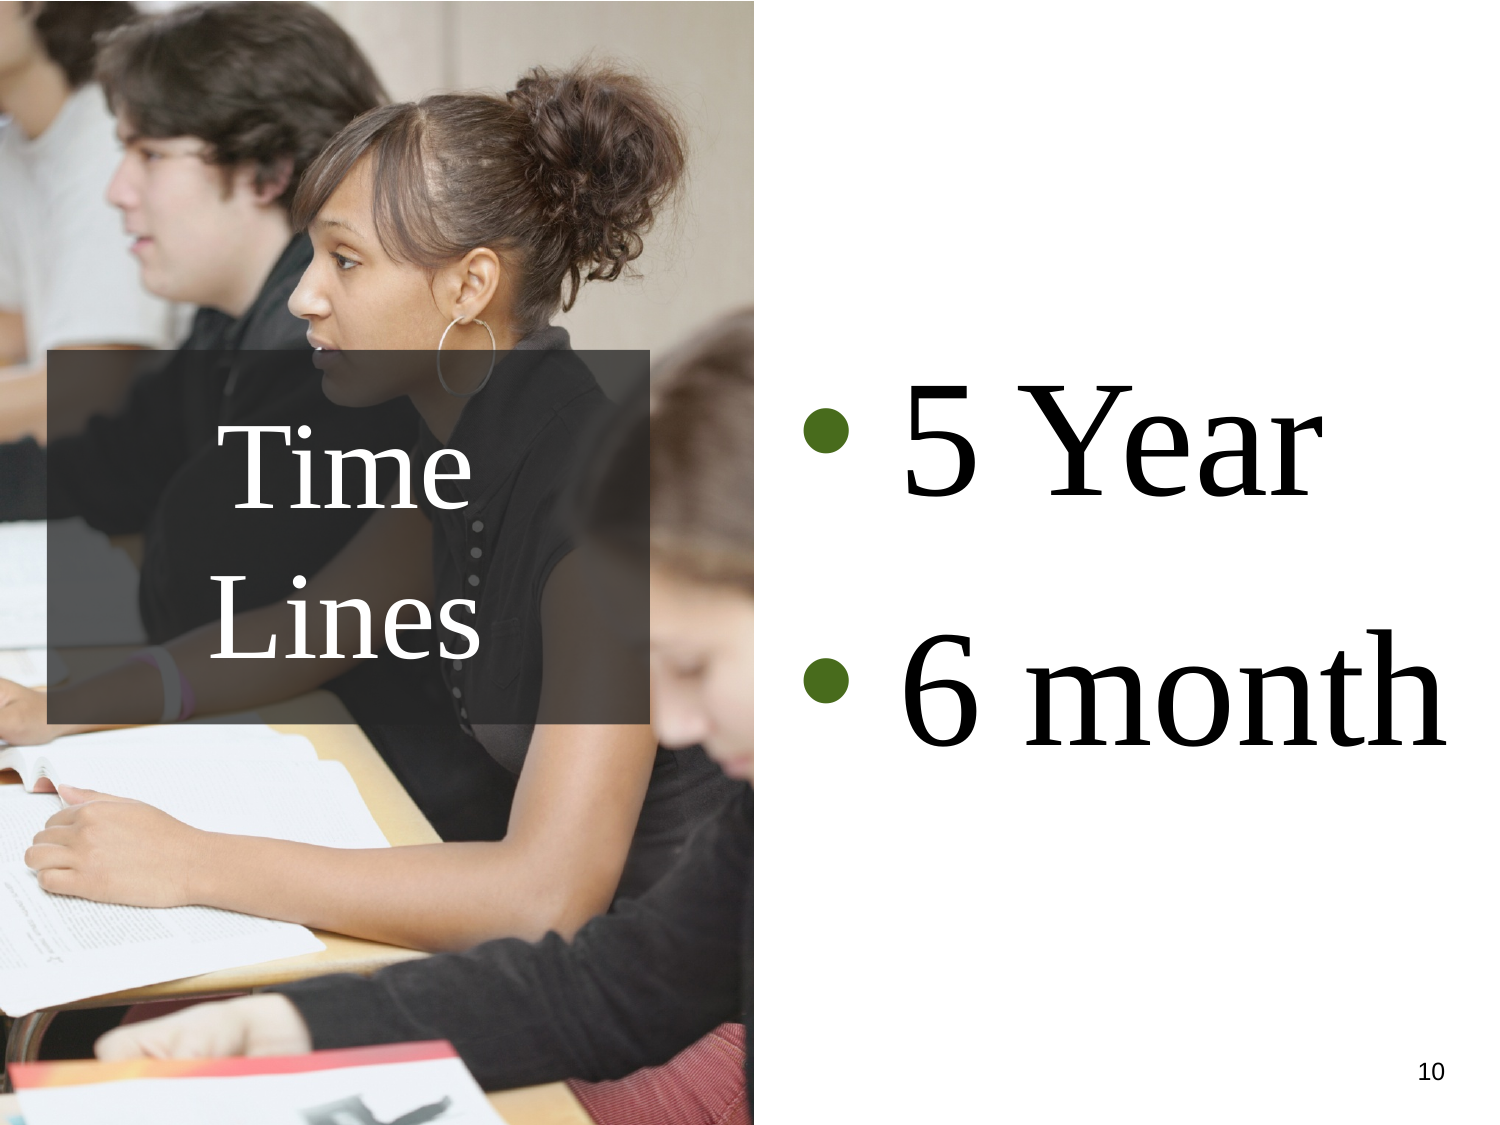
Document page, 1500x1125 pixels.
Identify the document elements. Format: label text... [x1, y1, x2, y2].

picture [0, 0, 754, 1125]
slide_number 10 [1110, 1040, 1461, 1101]
text_box 5 Year 6 month [783, 291, 1500, 988]
